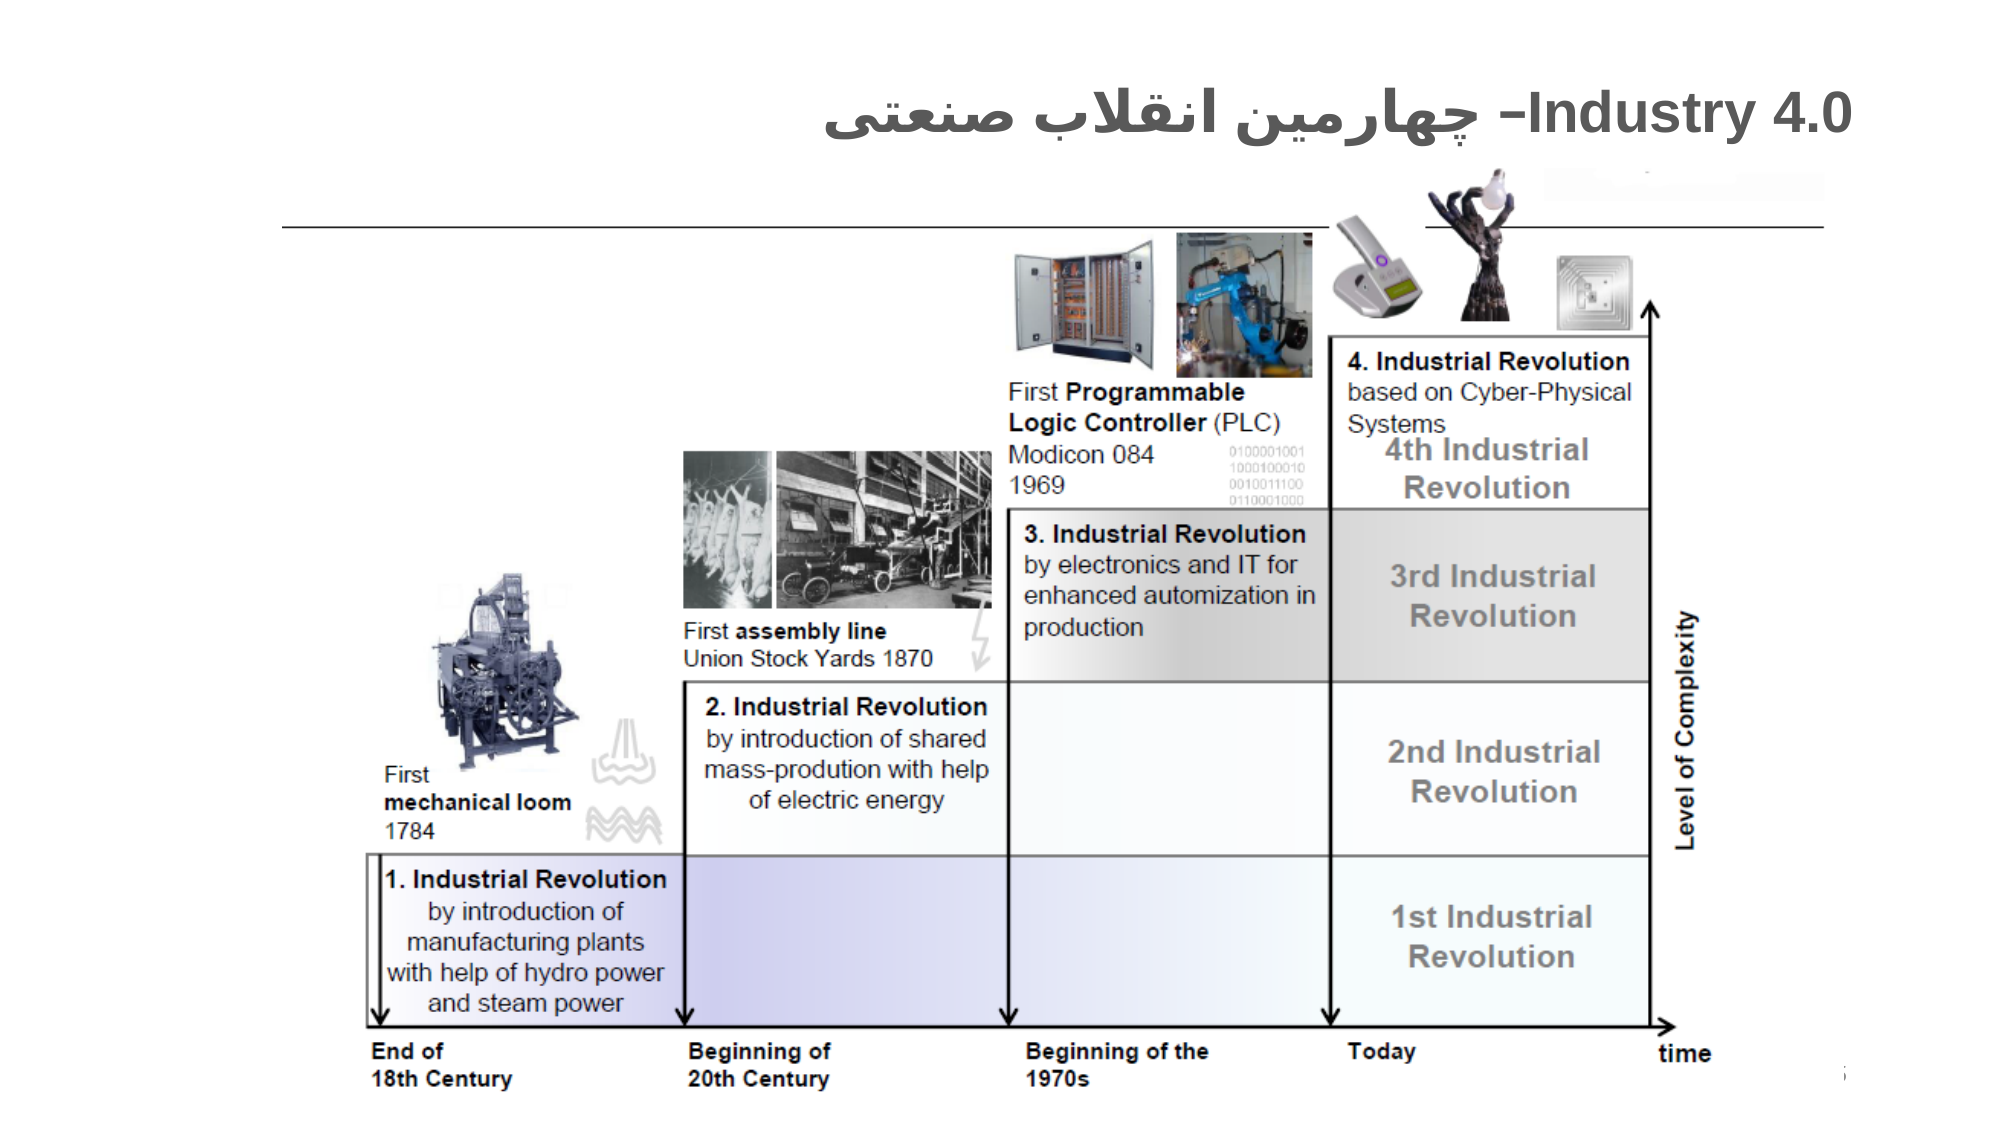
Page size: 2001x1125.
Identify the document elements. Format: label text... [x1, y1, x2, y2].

picture [281, 155, 1844, 1096]
slide_number 5 [1412, 1042, 1863, 1103]
text_box Industry 4.0– چهارمین انقلاب صنعتی [581, 31, 1870, 152]
